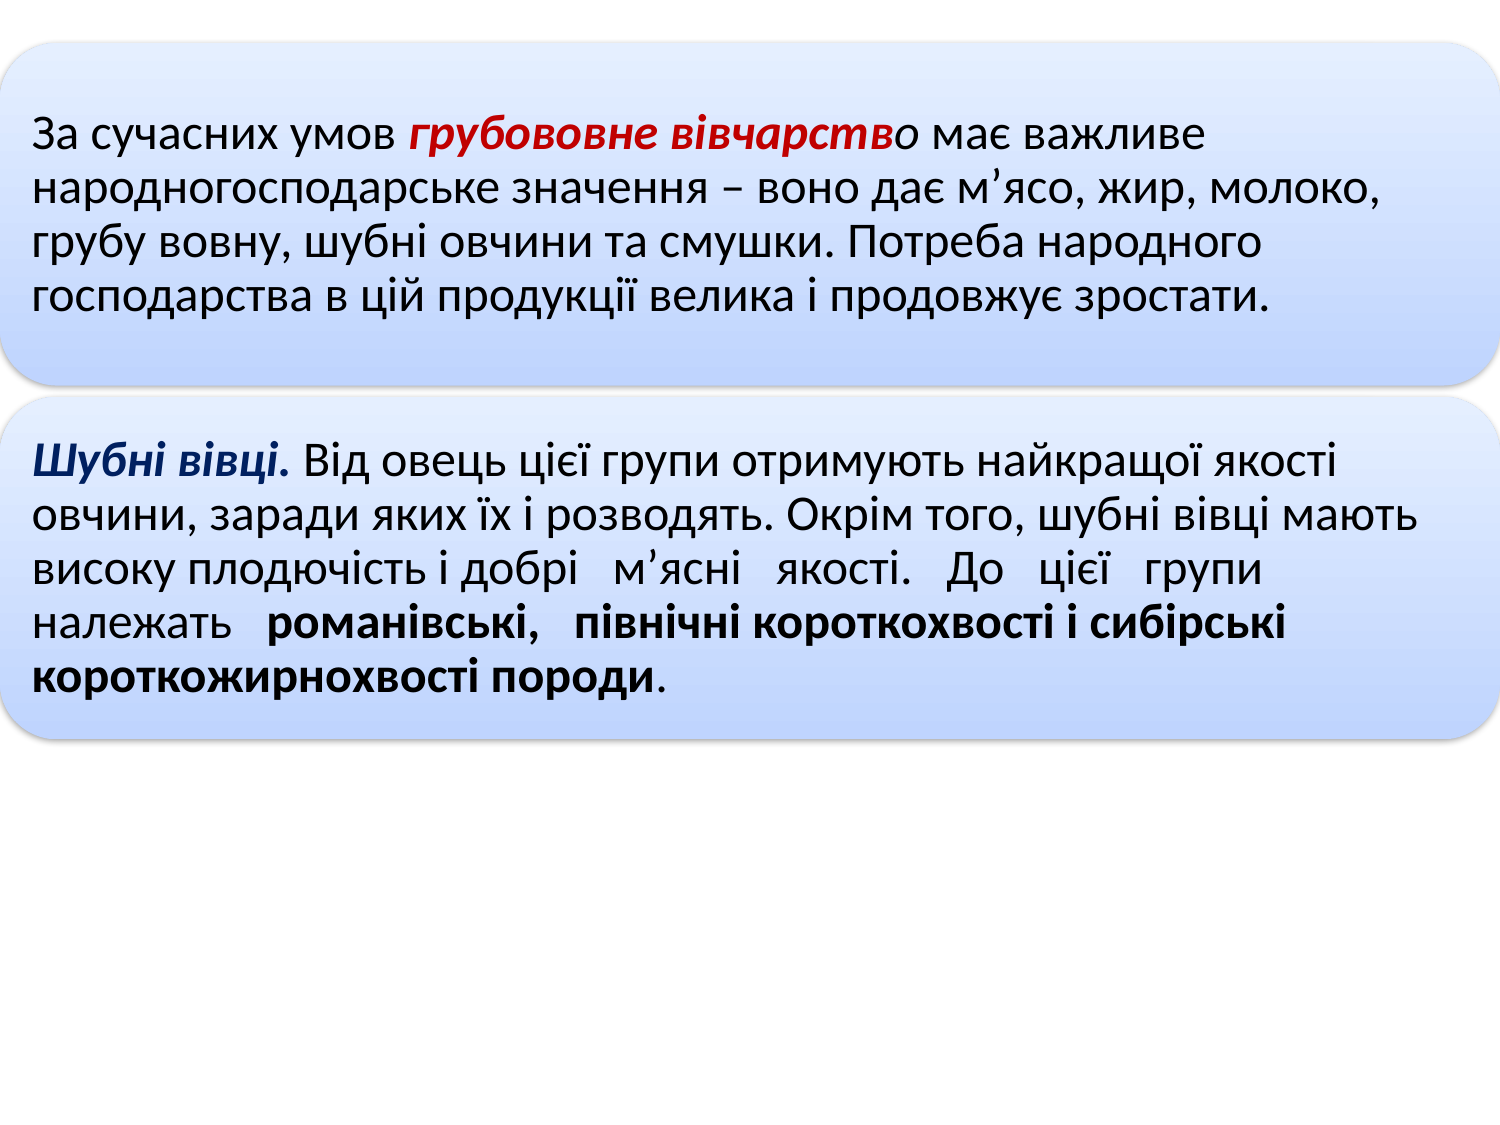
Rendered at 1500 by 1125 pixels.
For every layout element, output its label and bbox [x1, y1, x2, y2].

text_box [0, 30, 1500, 752]
